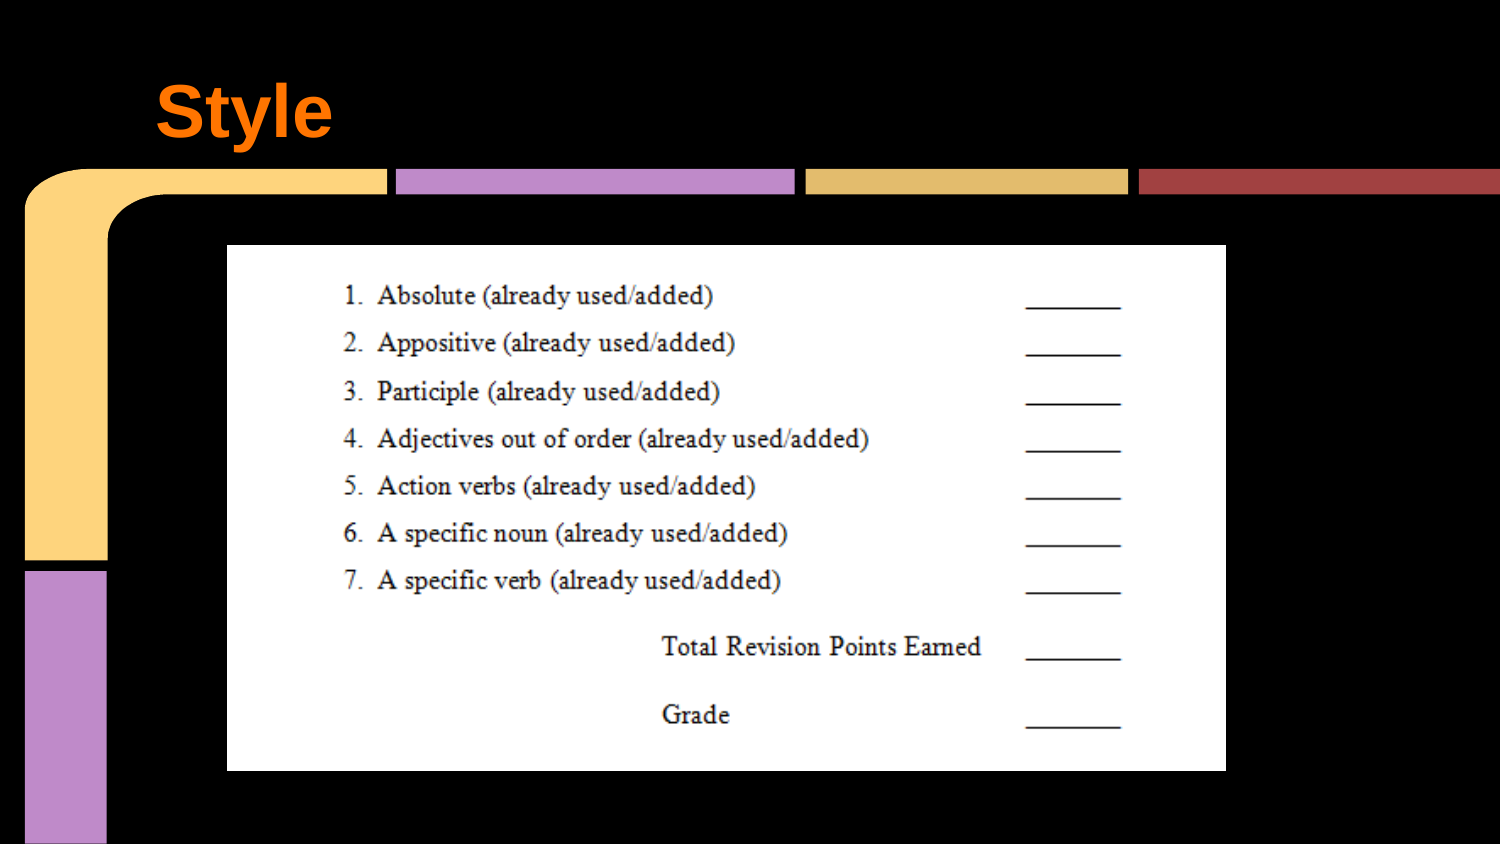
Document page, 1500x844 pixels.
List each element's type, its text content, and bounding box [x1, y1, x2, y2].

title Style [140, 26, 1425, 168]
picture [226, 245, 1227, 771]
